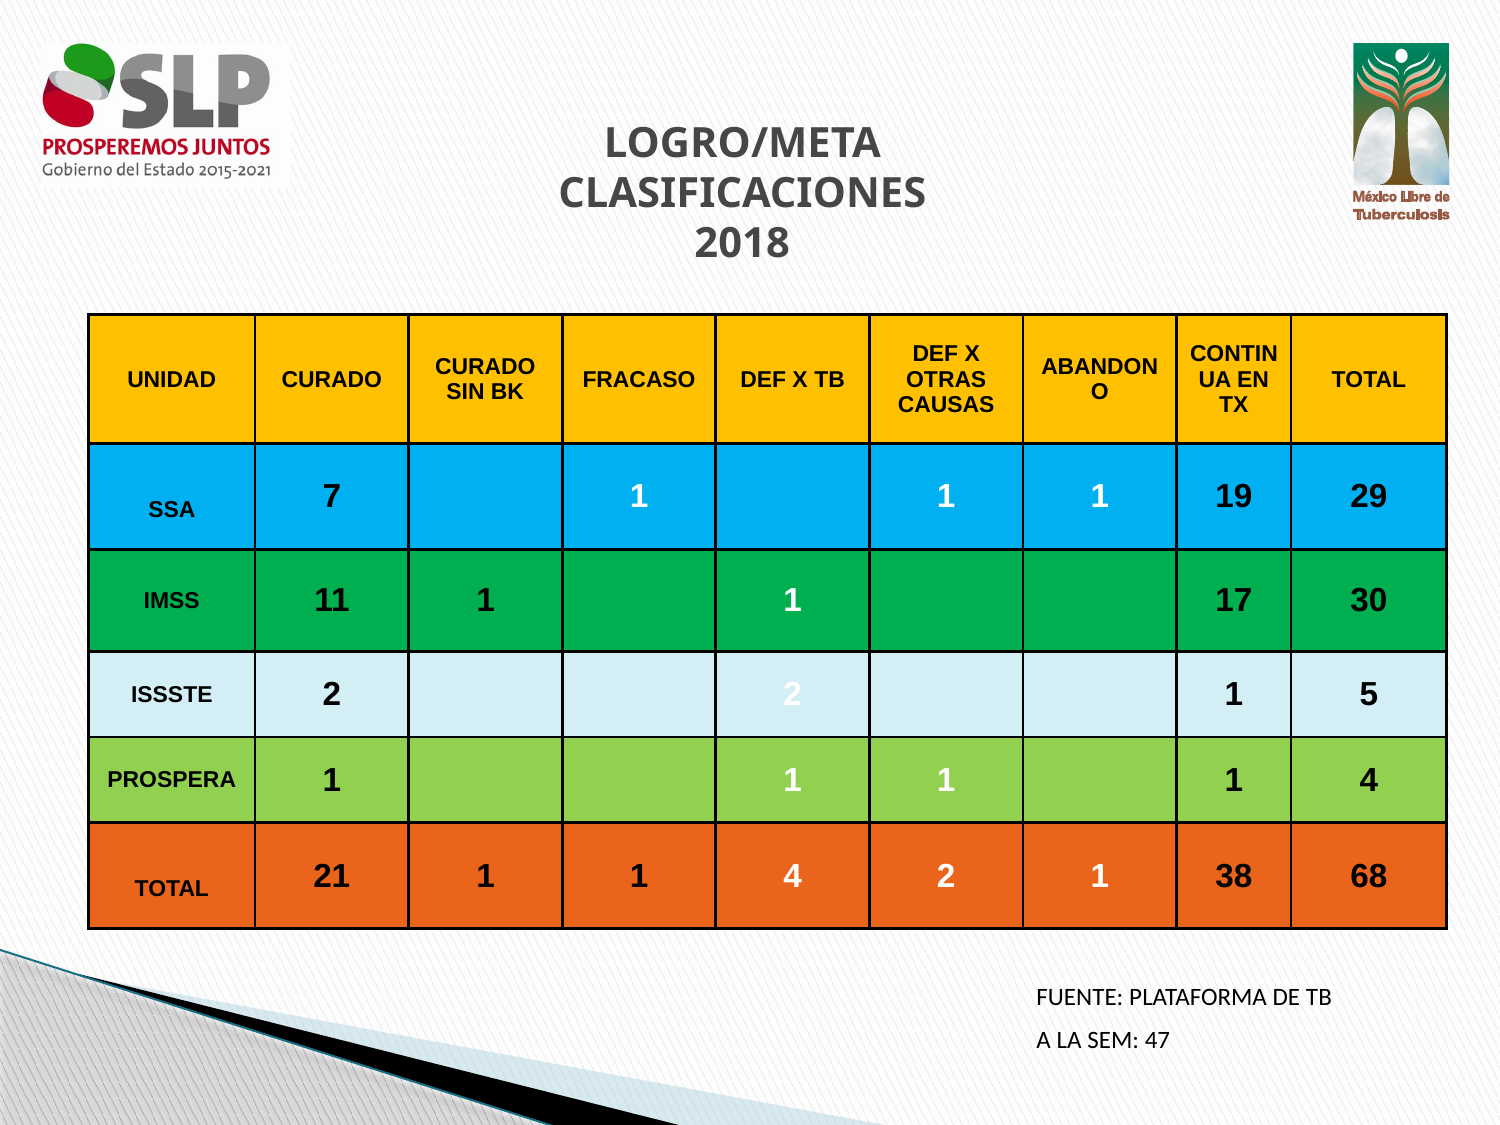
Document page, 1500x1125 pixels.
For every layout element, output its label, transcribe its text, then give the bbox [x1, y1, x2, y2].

table_cell 30 [1292, 551, 1445, 650]
table_cell 68 [1292, 824, 1445, 927]
table_header FRACASO [564, 316, 714, 442]
table_header DEF X TB [717, 316, 868, 442]
picture [1352, 42, 1451, 221]
table_cell 1 [564, 824, 714, 927]
table_cell [410, 445, 561, 548]
table_cell 1 [1024, 824, 1175, 927]
table_cell 2 [871, 824, 1022, 927]
table_cell 4 [1292, 738, 1445, 821]
table_cell ISSSTE [90, 653, 254, 736]
table_header DEF X OTRAS CAUSAS [871, 316, 1022, 442]
table_cell 1 [564, 445, 714, 548]
table_cell 1 [410, 824, 561, 927]
table_cell [564, 653, 714, 736]
table_cell 38 [1178, 824, 1290, 927]
table_cell [1024, 653, 1175, 736]
table_cell [564, 551, 714, 650]
table_cell 4 [717, 824, 868, 927]
table_header CONTINUA EN TX [1178, 316, 1290, 442]
table_header TOTAL [1292, 316, 1445, 442]
table_header CURADO SIN BK [410, 316, 561, 442]
table_header UNIDAD [90, 316, 254, 442]
table_cell 1 [1024, 445, 1175, 548]
table_cell 2 [256, 653, 407, 736]
table_cell [871, 551, 1022, 650]
title LOGRO/META CLASIFICACIONES 2018 [236, 90, 1249, 291]
table_cell 1 [256, 738, 407, 821]
table_cell 1 [1178, 738, 1290, 821]
table_cell SSA [90, 445, 254, 548]
table_cell [717, 445, 868, 548]
text_box FUENTE: PLATAFORMA DE TB A LA SEM: 47 [1021, 973, 1377, 1061]
table_cell 11 [256, 551, 407, 650]
table_cell PROSPERA [90, 738, 254, 821]
table_cell 1 [871, 738, 1022, 821]
table_cell 1 [410, 551, 561, 650]
table_cell 1 [871, 445, 1022, 548]
table_cell 1 [717, 551, 868, 650]
table_cell [564, 738, 714, 821]
table_header CURADO [256, 316, 407, 442]
table_cell 21 [256, 824, 407, 927]
table_cell [410, 653, 561, 736]
table_cell 19 [1178, 445, 1290, 548]
table_cell 1 [717, 738, 868, 821]
table_cell IMSS [90, 551, 254, 650]
table_cell 2 [717, 653, 868, 736]
table_header ABANDONO [1024, 316, 1175, 442]
picture [40, 42, 290, 188]
table_cell [1024, 551, 1175, 650]
table_cell 7 [256, 445, 407, 548]
table_cell [1024, 738, 1175, 821]
table_cell 29 [1292, 445, 1445, 548]
table_cell 5 [1292, 653, 1445, 736]
table_cell 1 [1178, 653, 1290, 736]
table_cell 17 [1178, 551, 1290, 650]
table_cell TOTAL [90, 824, 254, 927]
table_cell [410, 738, 561, 821]
table_cell [871, 653, 1022, 736]
